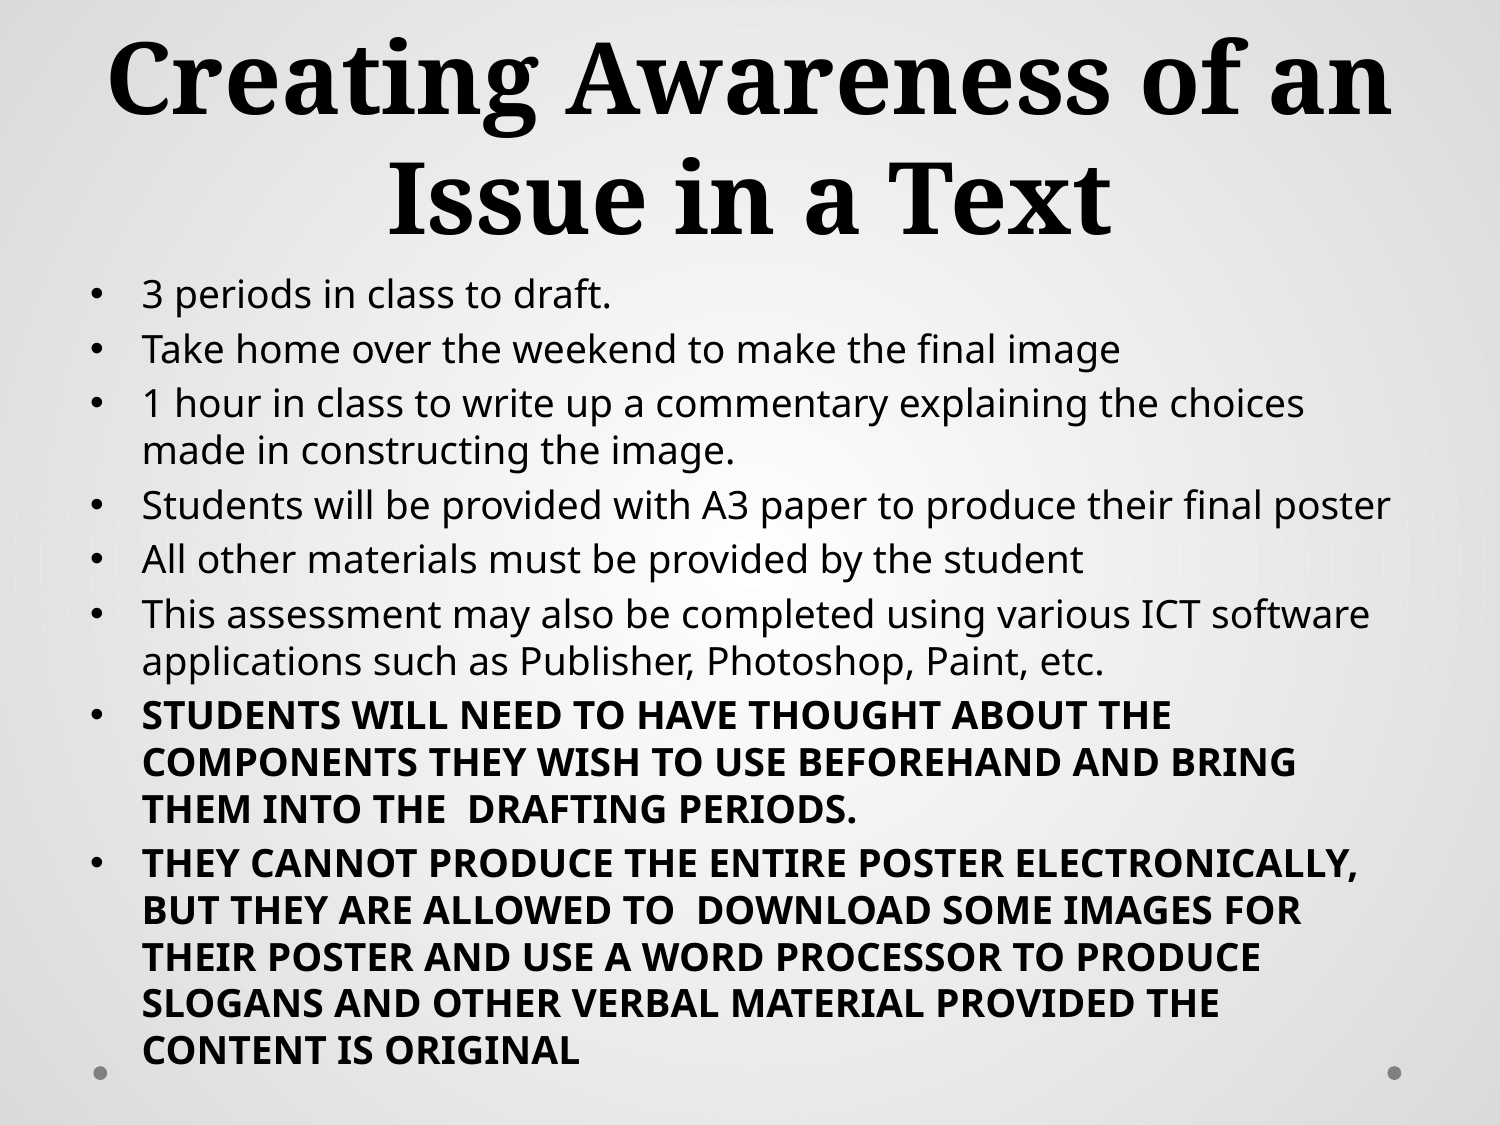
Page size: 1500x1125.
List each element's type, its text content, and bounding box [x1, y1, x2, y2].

list 3 periods in class to draft. Take home over the weekend to make the final image 1 hour in class to write up a commentary explaining the choices made in constructing the image. Students will be provided with A3 paper to produce their final poster All other materials must be provided by the student This assessment may also be completed using various ICT software applications such as Publisher, Photoshop, Paint, etc. STUDENTS WILL NEED TO HAVE THOUGHT ABOUT THE COMPONENTS THEY WISH TO USE BEFOREHAND AND BRING THEM INTO THE DRAFTING PERIODS. THEY CANNOT PRODUCE THE ENTIRE POSTER ELECTRONICALLY, BUT THEY ARE ALLOWED TO DOWNLOAD SOME IMAGES FOR THEIR POSTER AND USE A WORD PROCESSOR TO PRODUCE SLOGANS AND OTHER VERBAL MATERIAL PROVIDED THE CONTENT IS ORIGINAL [75, 262, 1425, 1083]
title Creating Awareness of an Issue in a Text [75, 0, 1425, 262]
